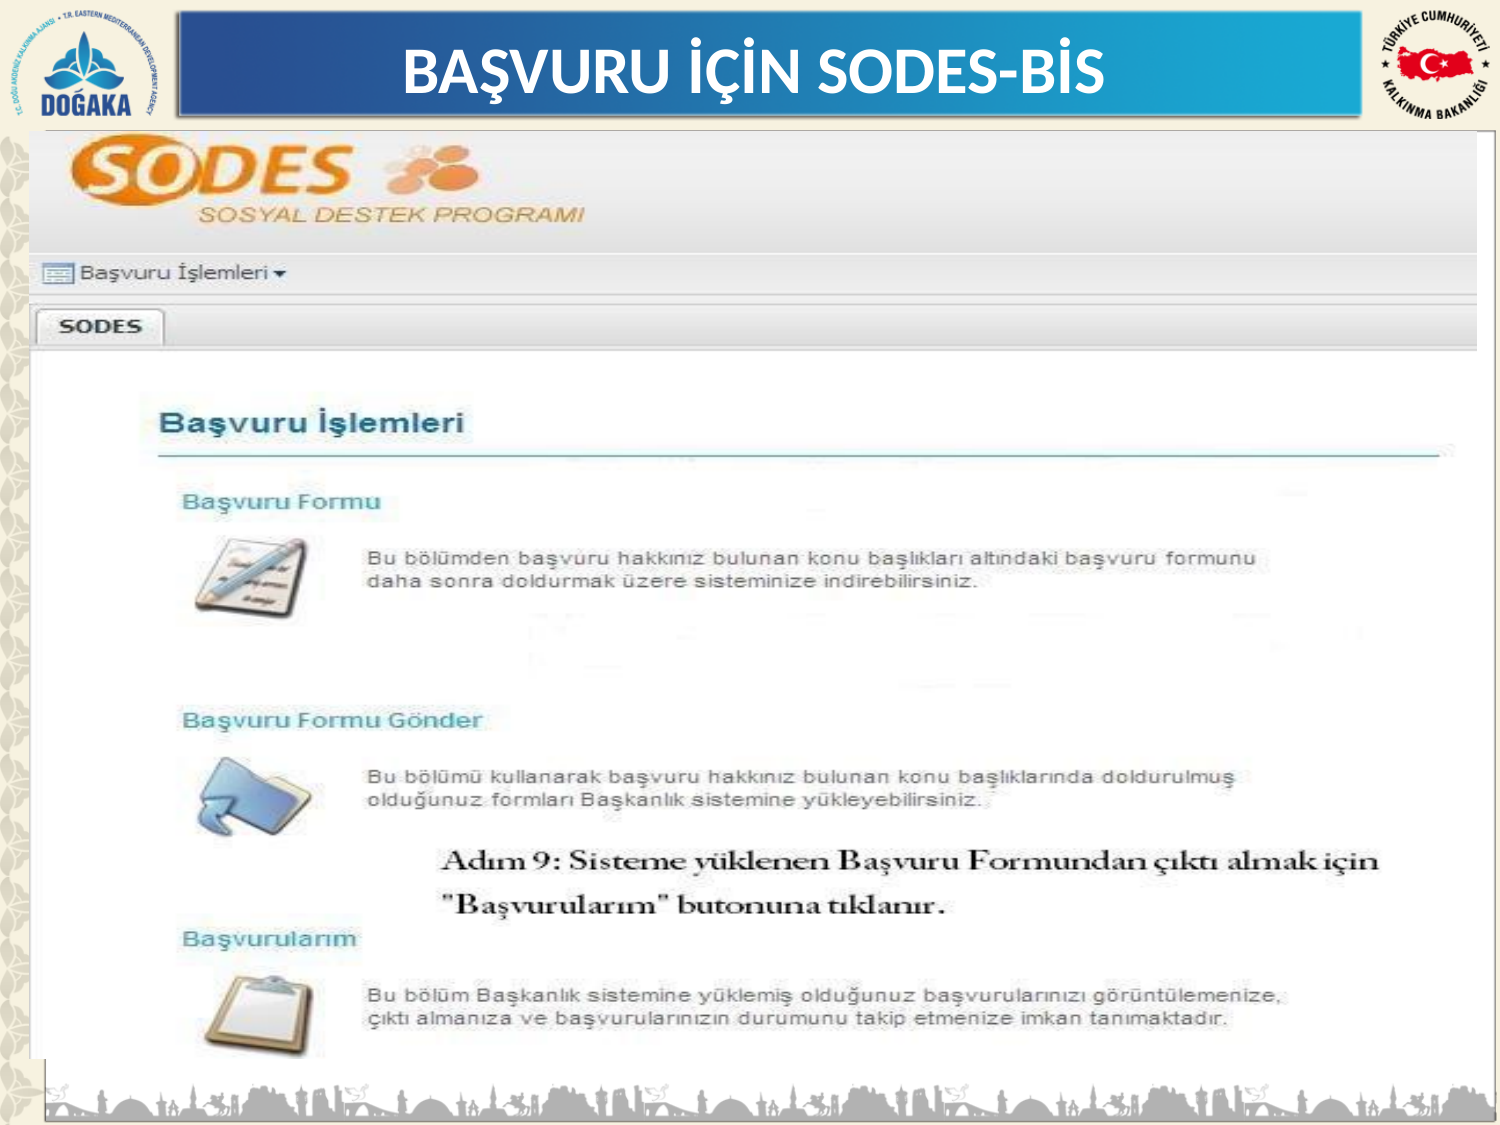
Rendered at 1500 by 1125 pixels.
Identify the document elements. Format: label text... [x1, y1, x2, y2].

picture [0, 0, 1500, 1125]
title BAŞVURU İÇİN SODES-BİS [183, 19, 1341, 114]
